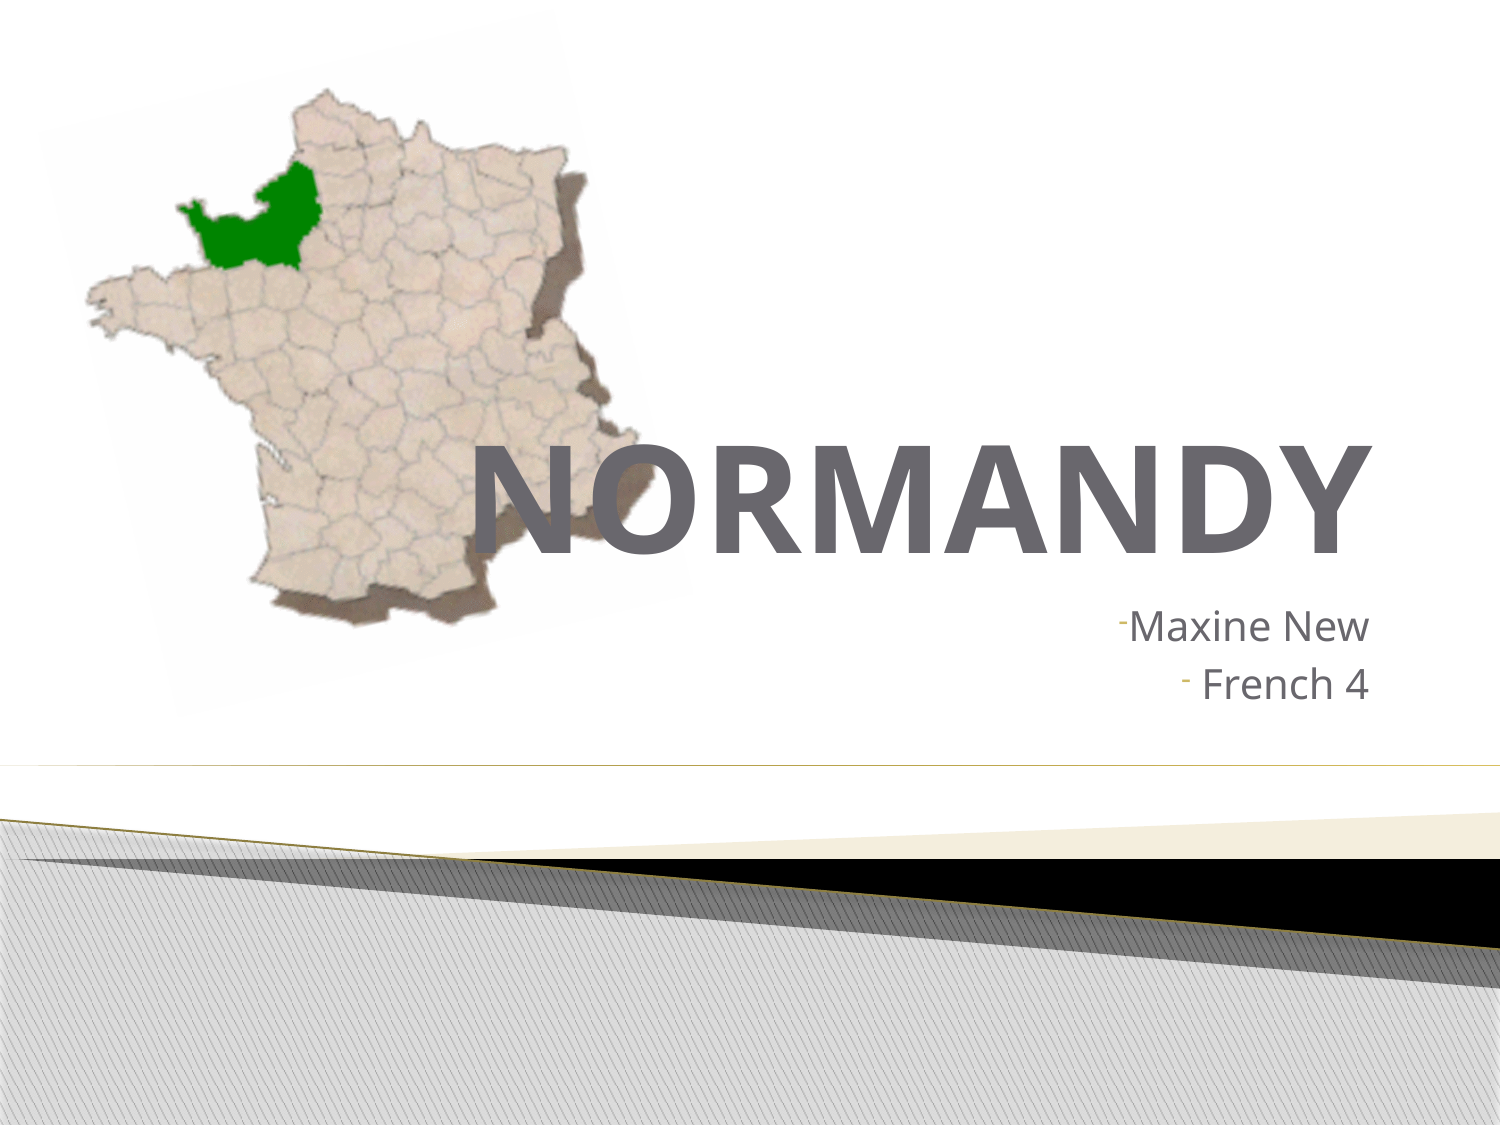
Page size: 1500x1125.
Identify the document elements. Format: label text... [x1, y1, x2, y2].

picture [5, 859, 1500, 989]
title NORMANDY [635, 350, 1388, 592]
subtitle Maxine New French 4 [112, 592, 1388, 790]
picture [40, 11, 634, 663]
